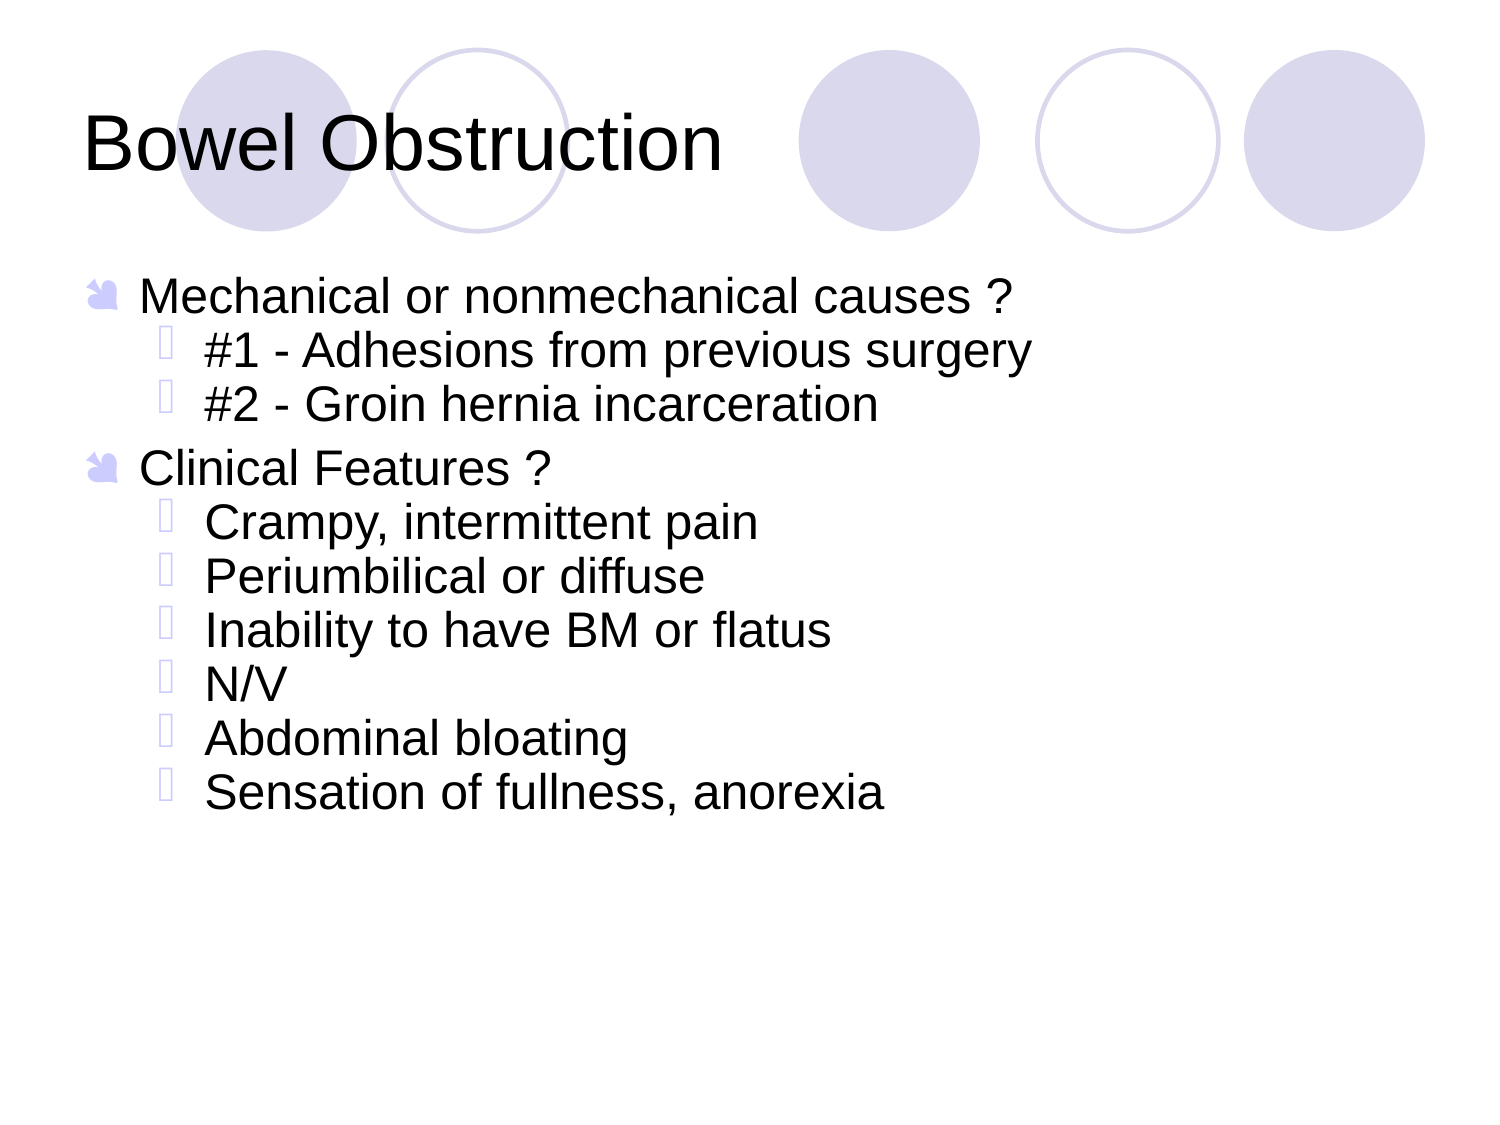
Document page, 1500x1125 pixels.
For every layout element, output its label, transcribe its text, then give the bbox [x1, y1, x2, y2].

list Mechanical or nonmechanical causes ? #1 - Adhesions from previous surgery #2 - Groin hernia incarceration Clinical Features ? Crampy, intermittent pain Periumbilical or diffuse Inability to have BM or flatus N/V Abdominal bloating Sensation of fullness, anorexia [74, 261, 1426, 1007]
title Bowel Obstruction [74, 44, 1426, 234]
